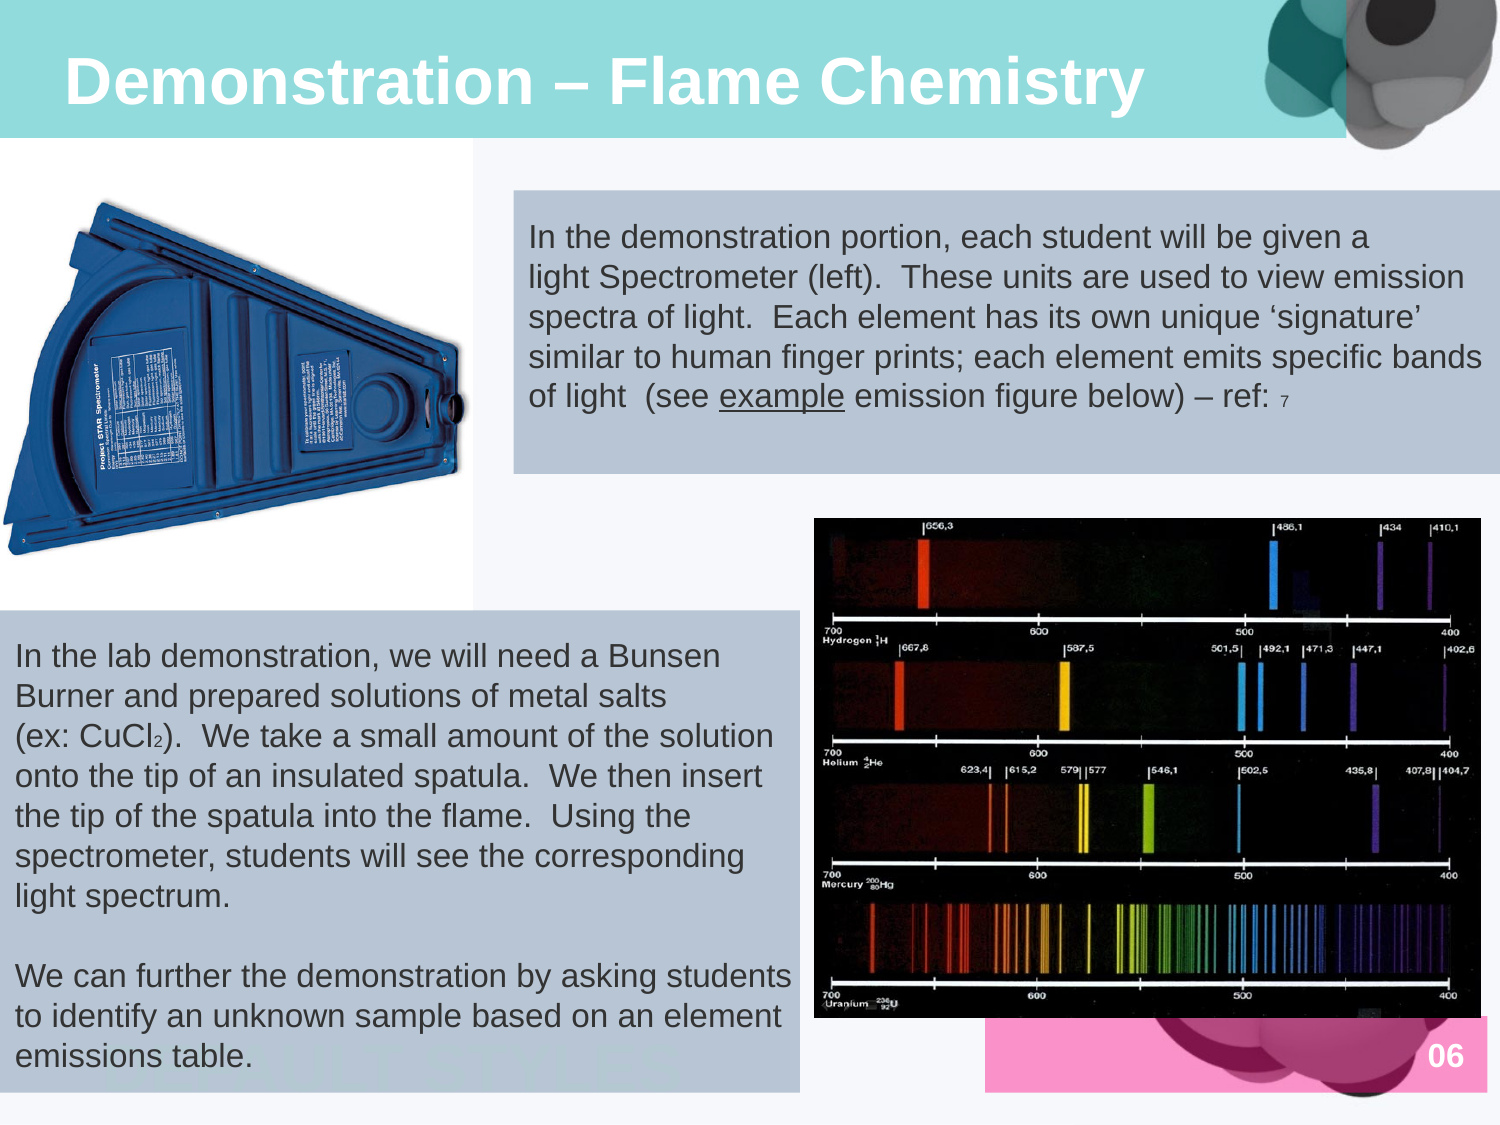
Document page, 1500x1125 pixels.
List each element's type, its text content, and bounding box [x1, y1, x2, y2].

picture [0, 137, 473, 611]
text_box In the demonstration portion, each student will be given a light Spectrometer (left). These units are used to view emission spectra of light. Each element has its own unique ‘signature’ similar to human finger prints; each element emits specific bands of light (see example emission figure below) – ref: 7 [513, 190, 1500, 474]
text_box [0, 0, 1347, 138]
text_box In the lab demonstration, we will need a Bunsen Burner and prepared solutions of metal salts (ex: CuCl2). We take a small amount of the solution onto the tip of an insulated spatula. We then insert the tip of the spatula into the flame. Using the spectrometer, students will see the corresponding light spectrum. We can further the demonstration by asking students to identify an unknown sample based on an element emissions table. [0, 610, 800, 1093]
text_box [985, 1016, 1488, 1093]
picture [1074, 0, 1500, 190]
text_box Demonstration – Flame Chemistry [49, 30, 1365, 126]
text_box DEFAULT STYLES [87, 1017, 884, 1113]
picture [814, 474, 1500, 1125]
text_box 06 [1412, 1026, 1480, 1082]
